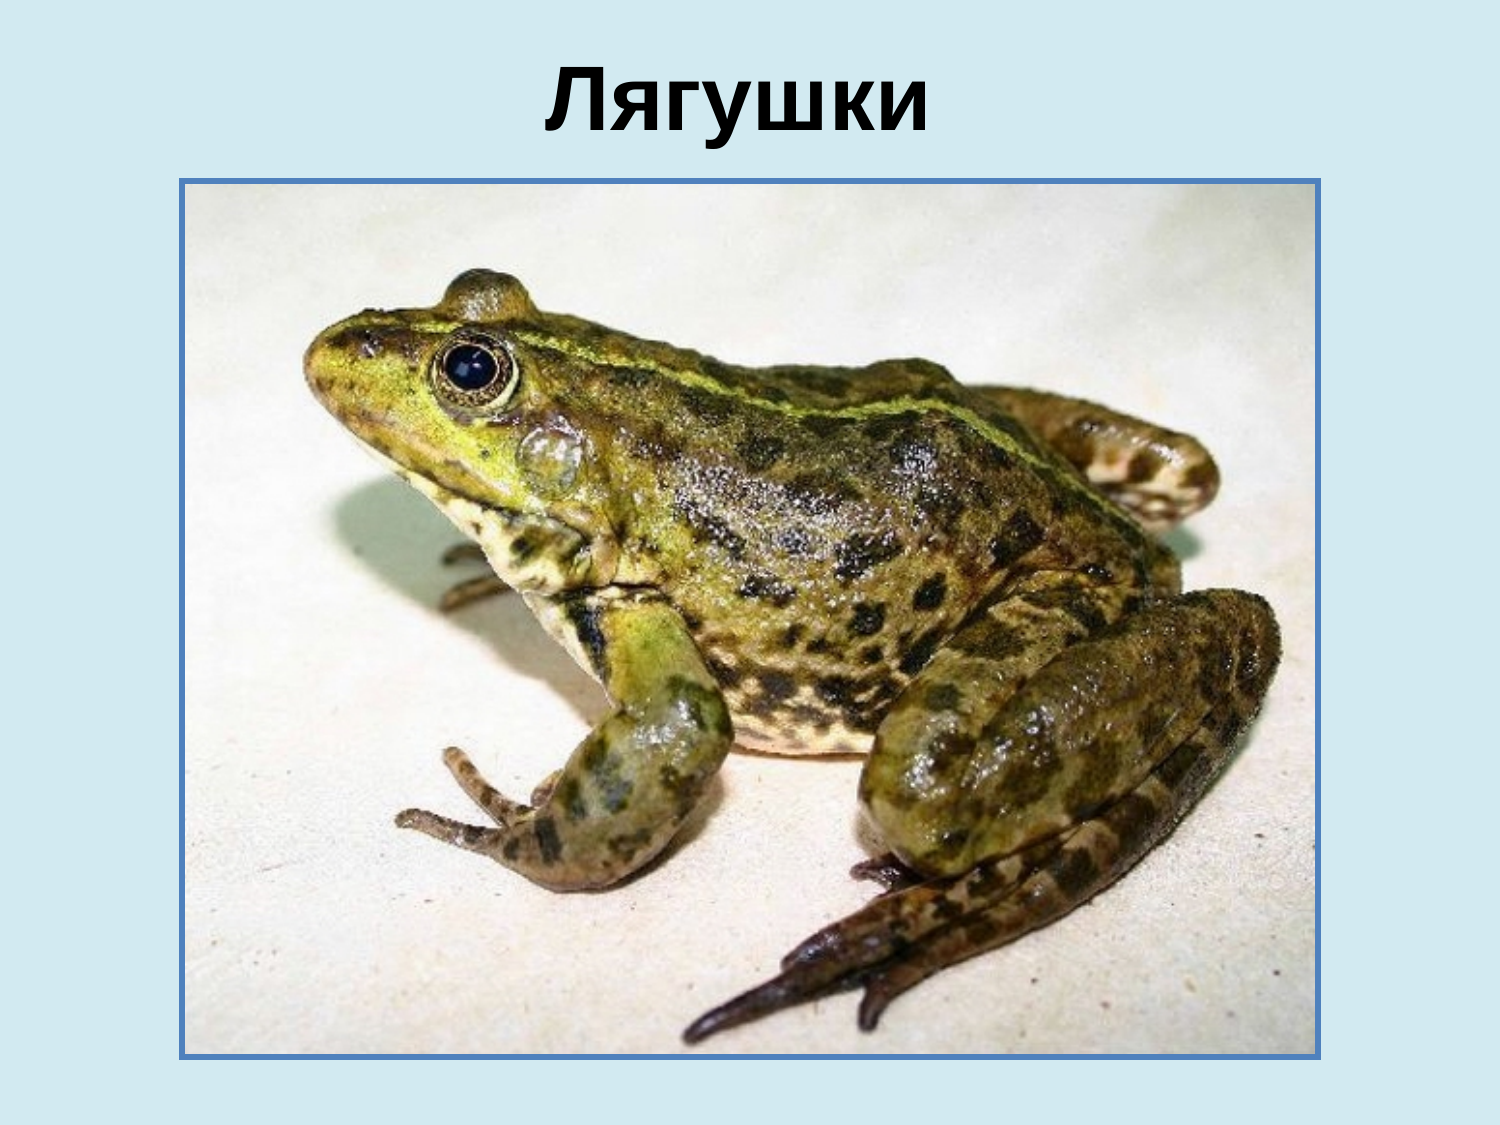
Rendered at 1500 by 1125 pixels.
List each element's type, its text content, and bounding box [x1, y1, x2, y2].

picture [185, 184, 1315, 1055]
title Лягушки [76, 0, 1427, 188]
